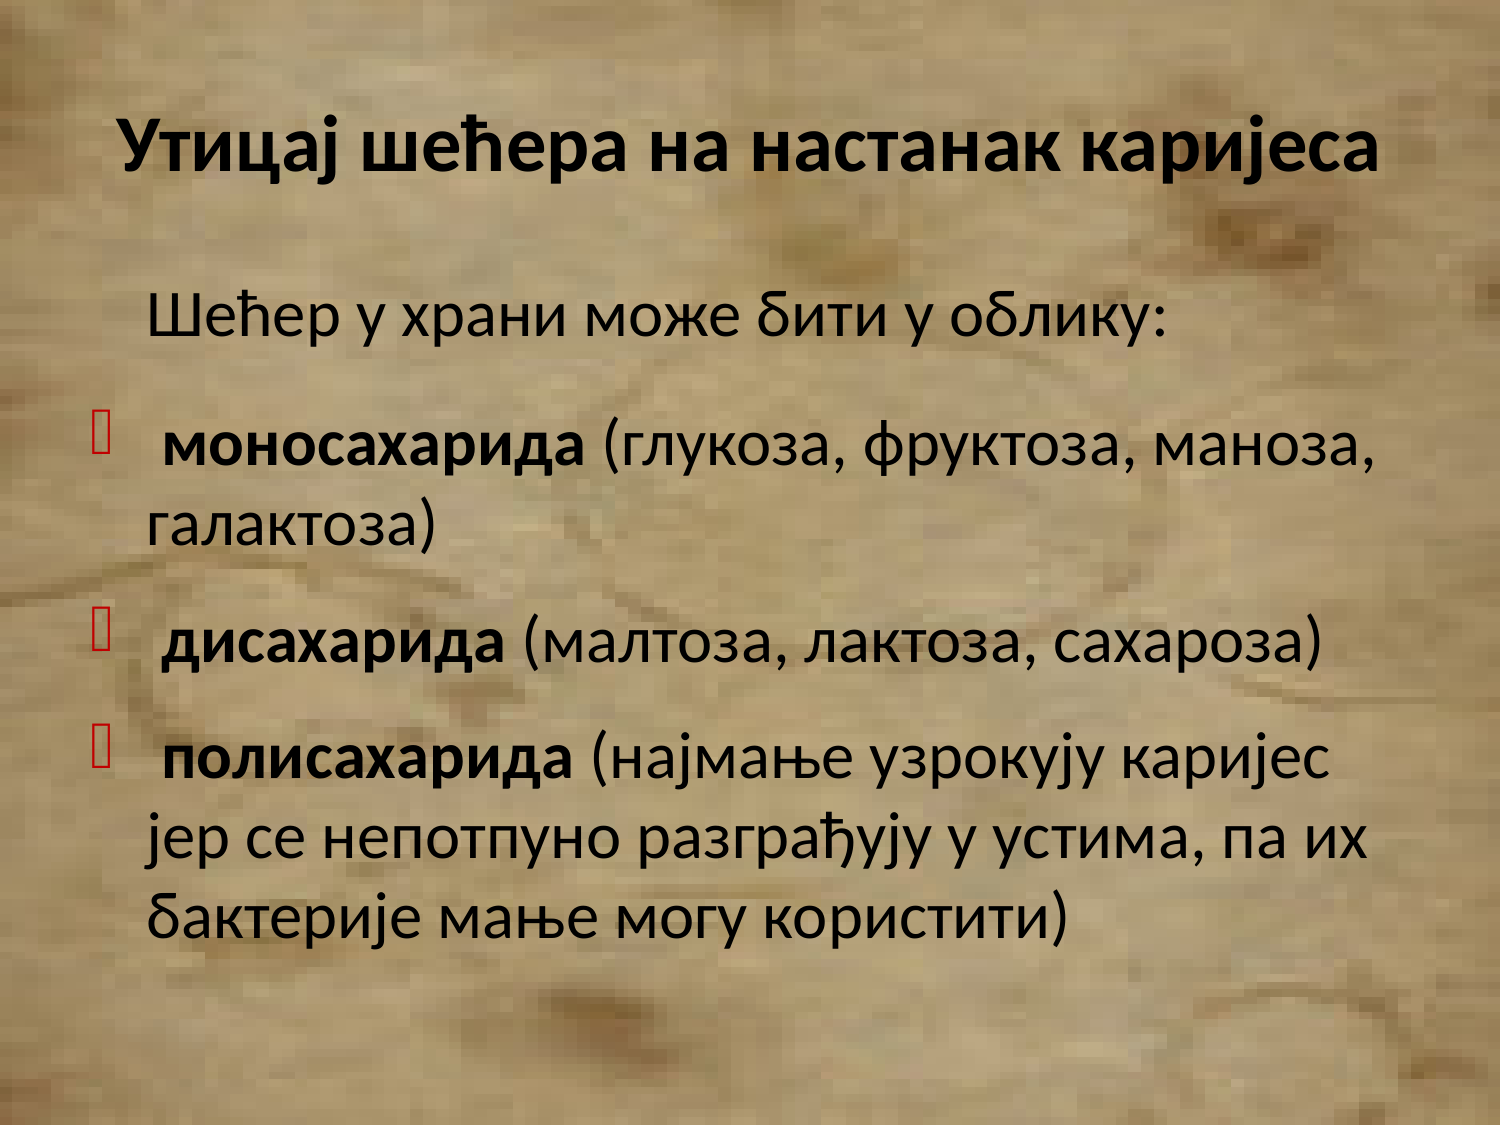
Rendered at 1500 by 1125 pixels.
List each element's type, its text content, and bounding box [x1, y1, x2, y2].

picture [0, 0, 1500, 1125]
list Шећер у храни може бити у облику: моносахарида (глукоза, фруктоза, маноза, галактоза) дисахарида (малтоза, лактоза, сахароза) полисахарида (најмање узрокују каријес јер се непотпуно разграђују у устима, па их бактерије мање могу користити) [75, 262, 1425, 1005]
title Утицај шећера на настанак каријеса [75, 45, 1425, 233]
